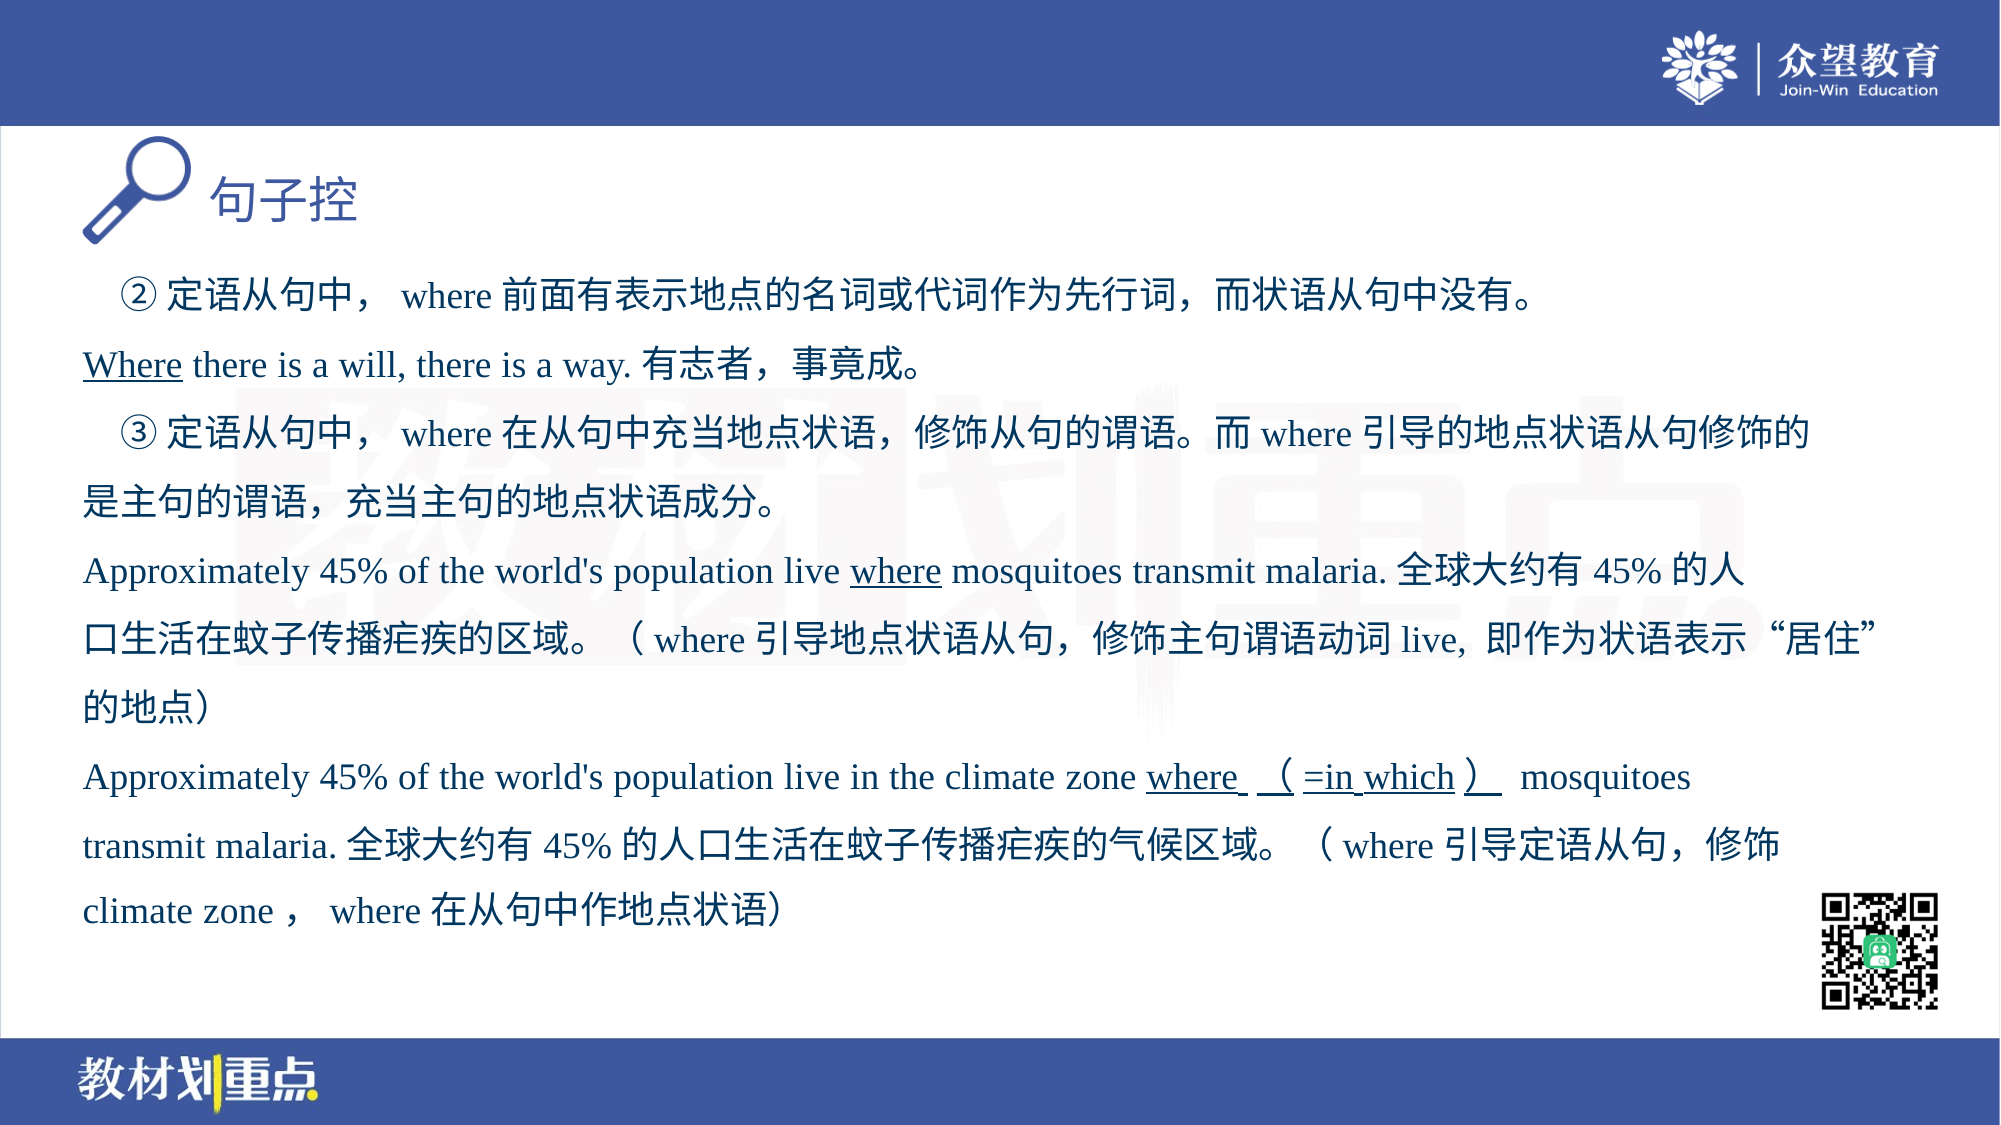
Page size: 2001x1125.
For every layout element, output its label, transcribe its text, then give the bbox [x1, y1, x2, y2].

picture [0, 0, 2000, 1125]
text_box ②定语从句中，where前面有表示地点的名词或代词作为先行词，而状语从句中没有。 Where there is a will, there is a way.有志者，事竟成。 ③定语从句中，where在从句中充当地点状语，修饰从句的谓语。而where引导的地点状语从句修饰的 是主句的谓语，充当主句的地点状语成分。 Approximately 45% of the world's population live where mosquitoes transmit malaria.全球大约有45%的人 口生活在蚊子传播疟疾的区域。（where引导地点状语从句，修饰主句谓语动词live, 即作为状语表示“居住” 的地点） Approximately 45% of the world's population live in the climate zone where （=in which） mosquitoes transmit malaria.全球大约有45%的人口生活在蚊子传播疟疾的气候区域。（where引导定语从句，修饰 climate zone，where在从句中作地点状语） [82, 247, 1817, 924]
